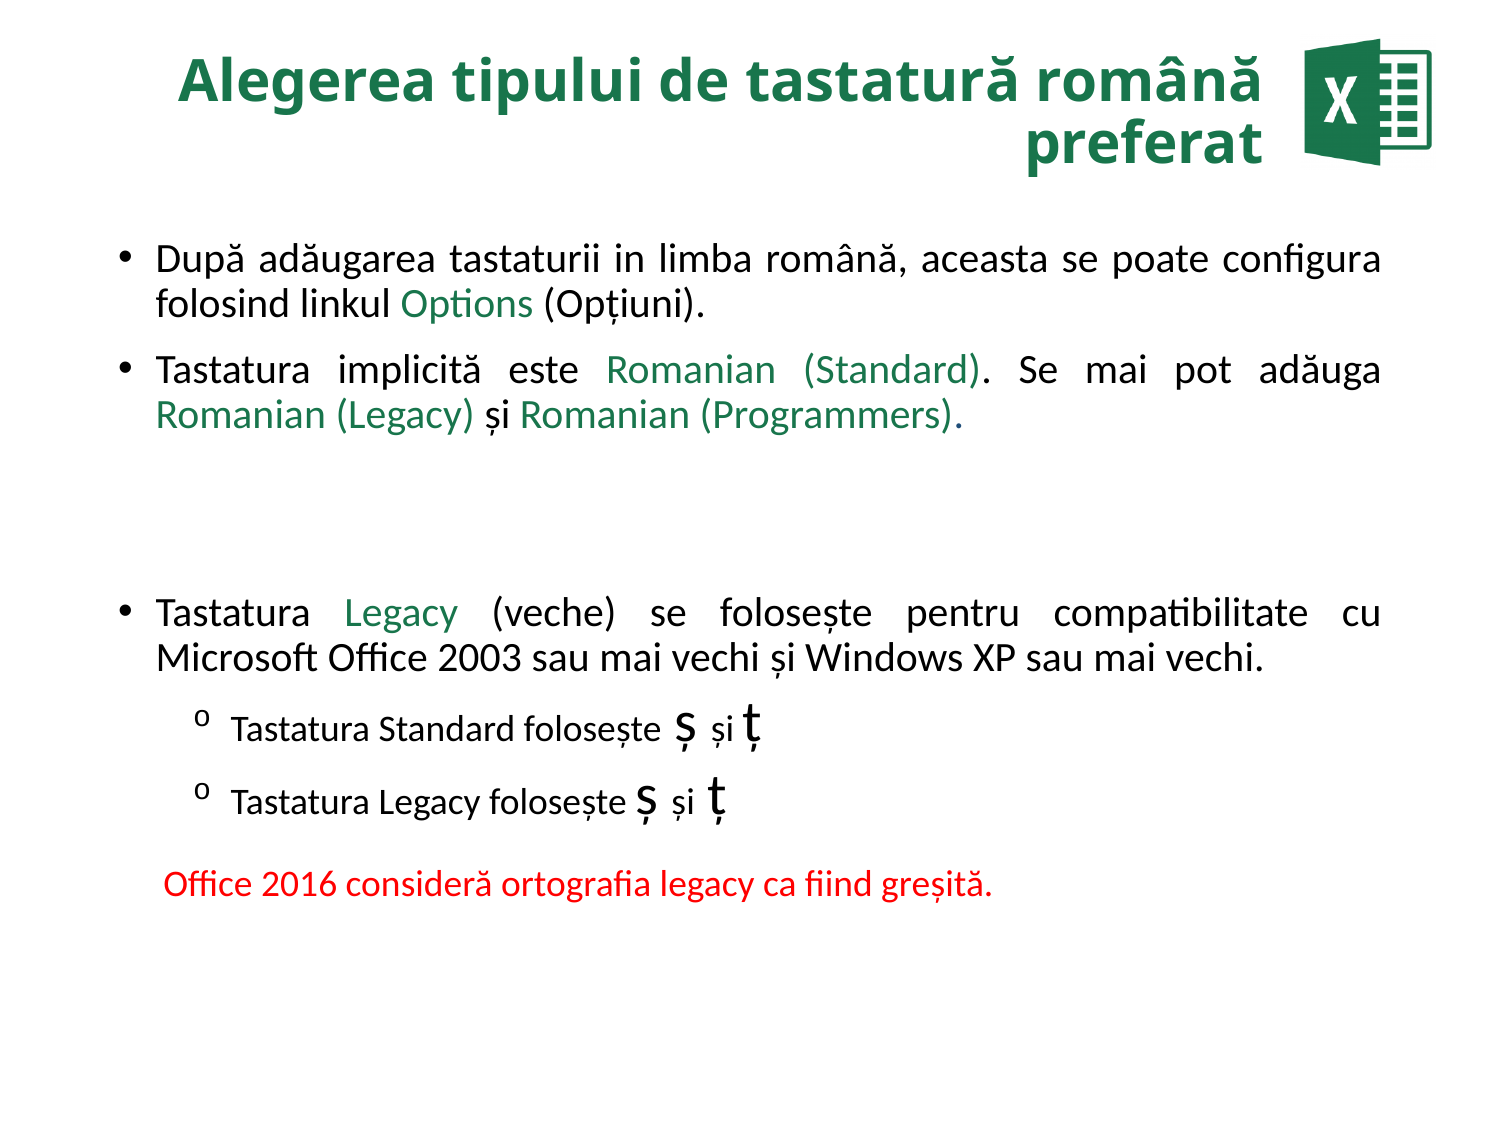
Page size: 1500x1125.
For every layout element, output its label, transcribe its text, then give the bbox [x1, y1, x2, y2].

title Alegerea tipului de tastatură română preferat [103, 59, 1279, 168]
picture [1300, 34, 1436, 170]
text_box Office 2016 consideră ortografia legacy ca fiind greșită. [148, 851, 1233, 912]
list După adăugarea tastaturii in limba română, aceasta se poate configura folosind linkul Options (Opțiuni). Tastatura implicită este Romanian (Standard). Se mai pot adăuga Romanian (Legacy) și Romanian (Programmers). Tastatura Legacy (veche) se folosește pentru compatibilitate cu Microsoft Office 2003 sau mai vechi și Windows XP sau mai vechi. Tastatura Standard folosește ș și ț Tastatura Legacy folosește ş și ţ [103, 229, 1397, 1066]
